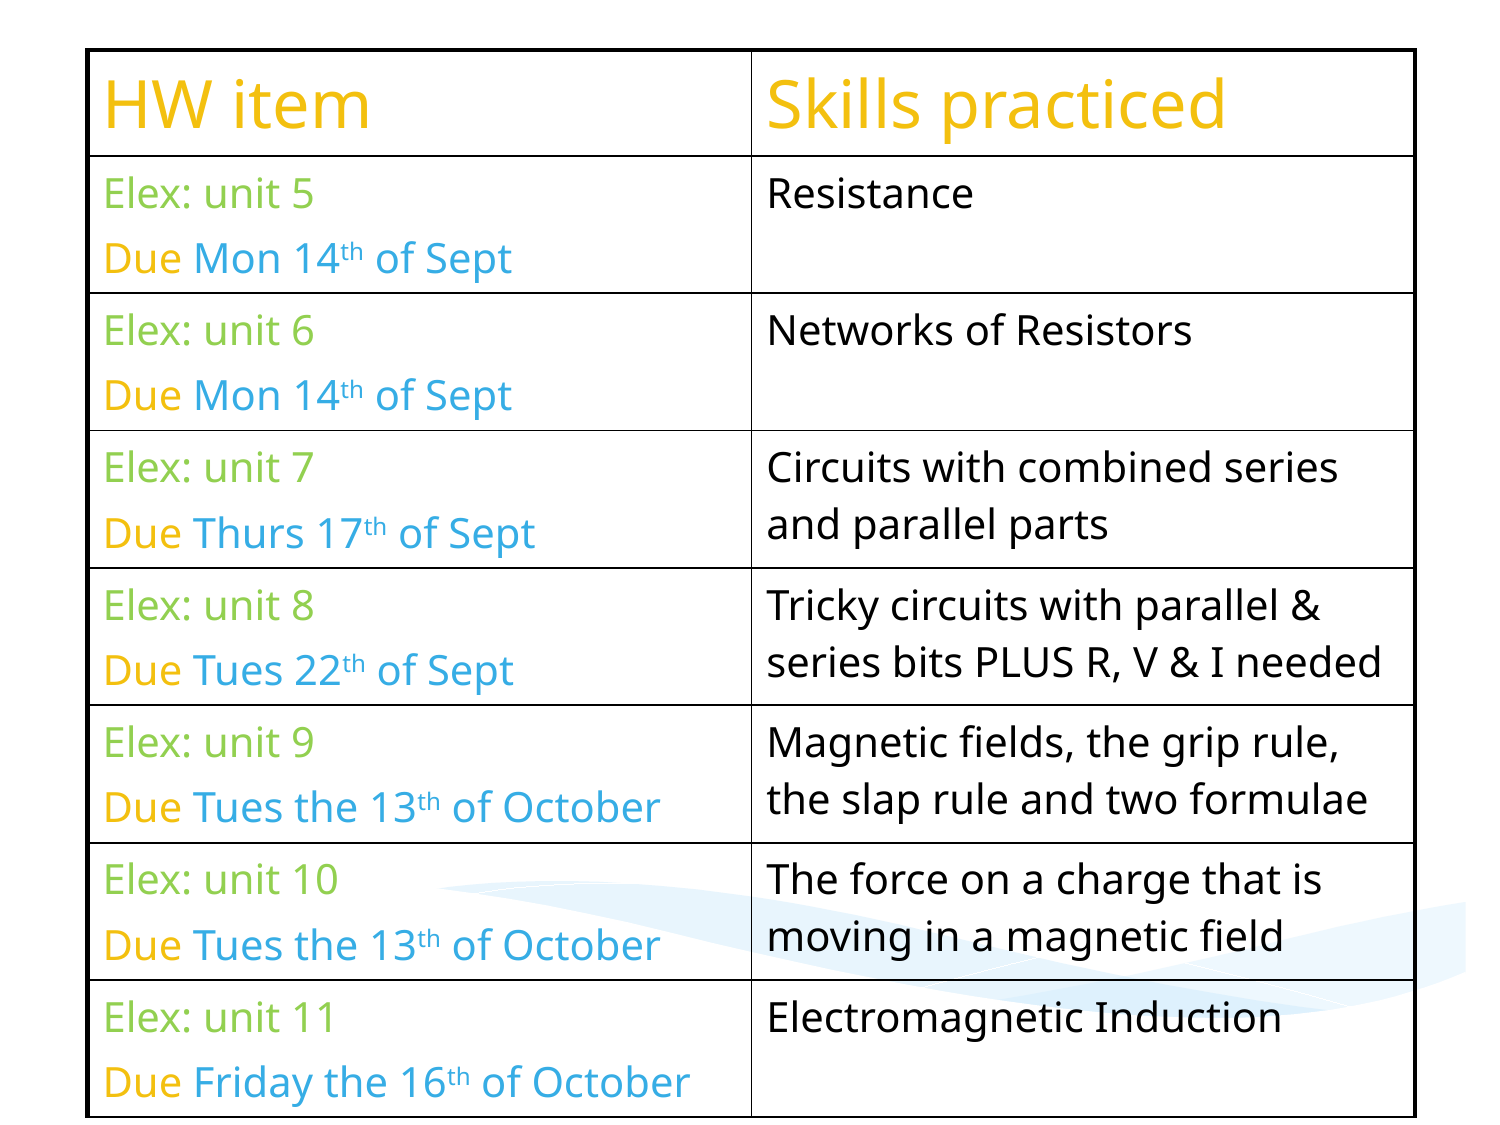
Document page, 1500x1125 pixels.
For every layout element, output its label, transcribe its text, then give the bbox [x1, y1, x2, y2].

table_cell Elex: unit 8 Due Tues 22th of Sept [90, 569, 751, 704]
table_header HW item [90, 52, 751, 155]
table_header Skills practiced [752, 52, 1413, 155]
table_cell Elex: unit 7 Due Thurs 17th of Sept [90, 431, 751, 567]
table_cell The force on a charge that is moving in a magnetic field [752, 844, 1413, 979]
table_cell Electromagnetic Induction [752, 981, 1413, 1116]
table_cell Magnetic fields, the grip rule, the slap rule and two formulae [752, 706, 1413, 842]
table_cell Elex: unit 6 Due Mon 14th of Sept [90, 294, 751, 430]
table_cell Resistance [752, 157, 1413, 292]
table_cell Elex: unit 5 Due Mon 14th of Sept [90, 157, 751, 292]
table_cell Networks of Resistors [752, 294, 1413, 430]
table_cell Tricky circuits with parallel & series bits PLUS R, V & I needed [752, 569, 1413, 704]
table_cell Elex: unit 11 Due Friday the 16th of October [90, 981, 751, 1116]
table_cell Elex: unit 9 Due Tues the 13th of October [90, 706, 751, 842]
table_cell Elex: unit 10 Due Tues the 13th of October [90, 844, 751, 979]
table_cell Circuits with combined series and parallel parts [752, 431, 1413, 567]
